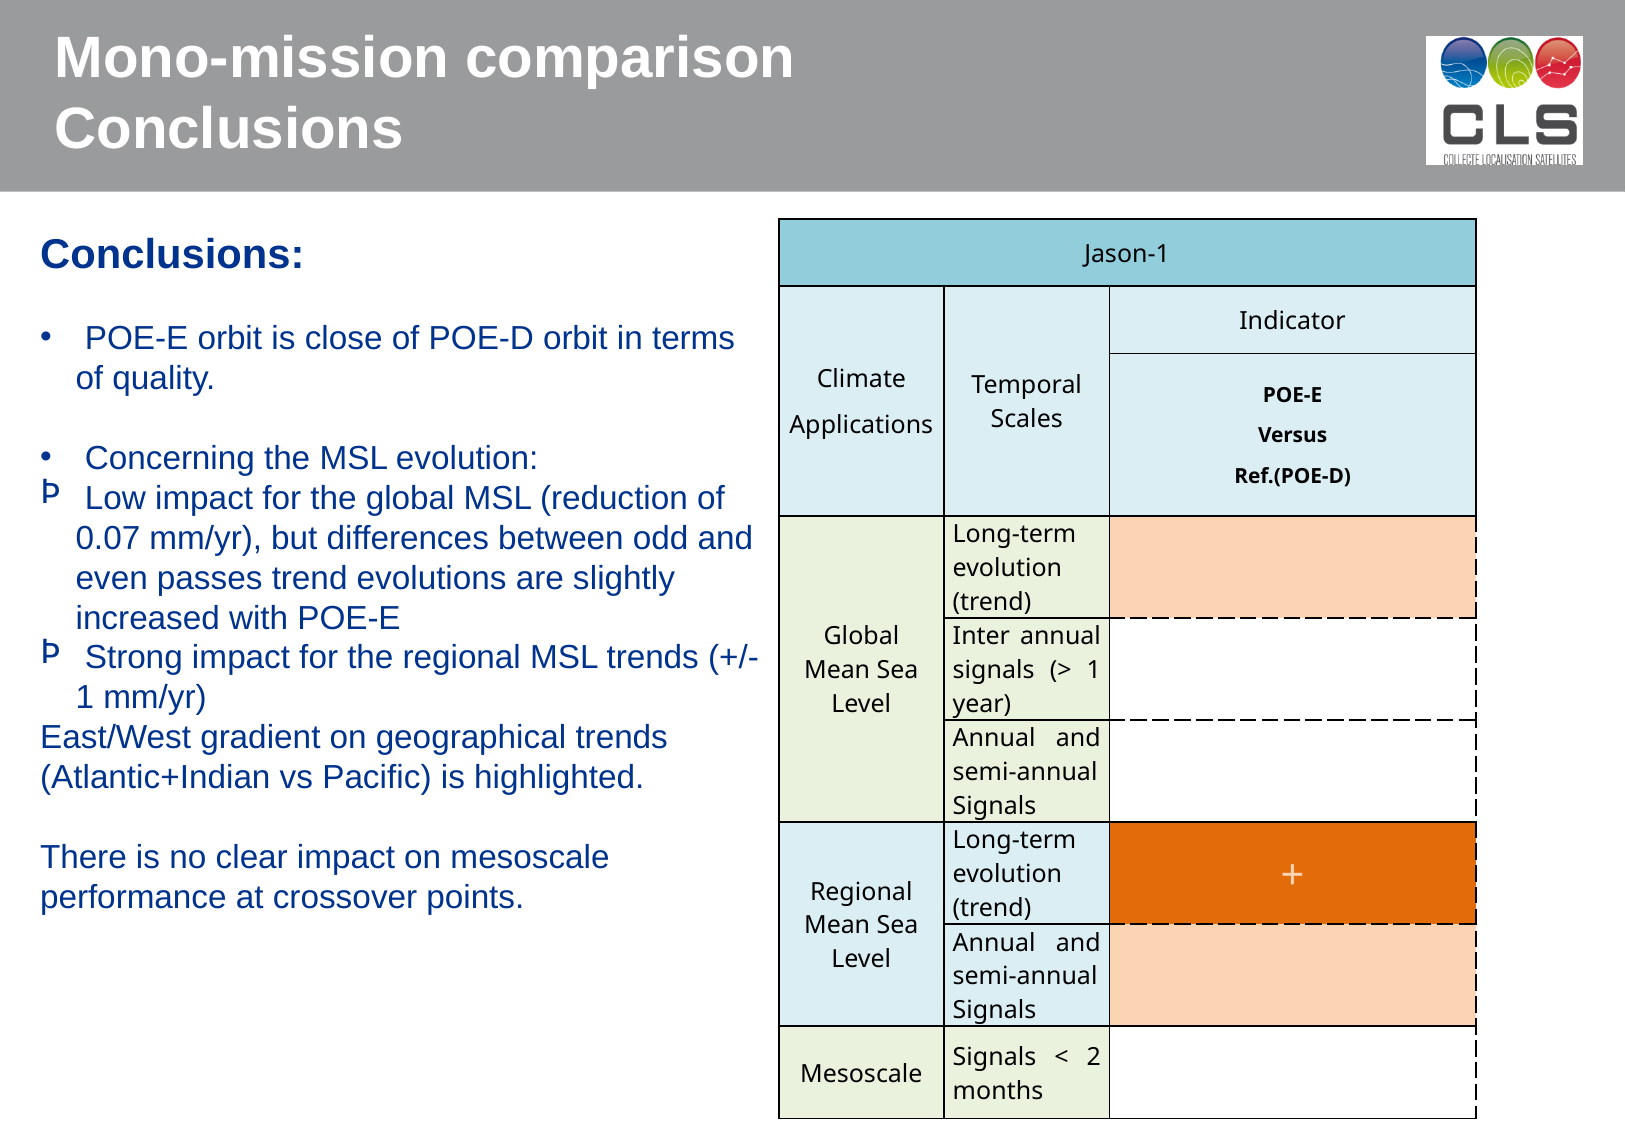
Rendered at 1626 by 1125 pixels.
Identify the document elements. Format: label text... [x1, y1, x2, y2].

table_cell [1110, 1027, 1476, 1118]
text_box Conclusions: POE-E orbit is close of POE-D orbit in terms of quality. Concerning the MSL evolution: Low impact for the global MSL (reduction of 0.07 mm/yr), but differences between odd and even passes trend evolutions are slightly increased with POE-E Strong impact for the regional MSL trends (+/- 1 mm/yr) East/West gradient on geographical trends (Atlantic+Indian vs Pacific) is highlighted. There is no clear impact on mesoscale performance at crossover points. [25, 219, 775, 1066]
table_cell Mesoscale [780, 1027, 943, 1118]
text_box Mono-mission comparison Conclusions [39, 22, 1132, 154]
table_cell Global Mean Sea Level [780, 517, 943, 821]
table_cell Temporal Scales [945, 287, 1109, 515]
table_cell Signals < 2 months [945, 1027, 1109, 1118]
picture [1426, 36, 1583, 165]
table_header Jason-1 [780, 220, 1475, 285]
table_cell + [1110, 823, 1476, 924]
table_cell Annual and semi-annual Signals [945, 925, 1109, 1025]
table_cell Indicator [1110, 287, 1475, 353]
table_cell Long-term evolution (trend) [945, 517, 1109, 617]
table_cell [1110, 924, 1476, 1025]
table_cell Regional Mean Sea Level [780, 823, 943, 1025]
table_cell [1110, 720, 1476, 821]
table_cell Annual and semi-annual Signals [945, 721, 1109, 821]
table_cell Inter annual signals (> 1 year) [945, 619, 1109, 719]
table_cell Climate Applications [780, 287, 943, 515]
table_cell POE-E Versus Ref.(POE-D) [1110, 354, 1475, 515]
table_cell Long-term evolution (trend) [945, 823, 1109, 923]
table_cell [1110, 618, 1476, 720]
table_cell [1110, 517, 1476, 618]
